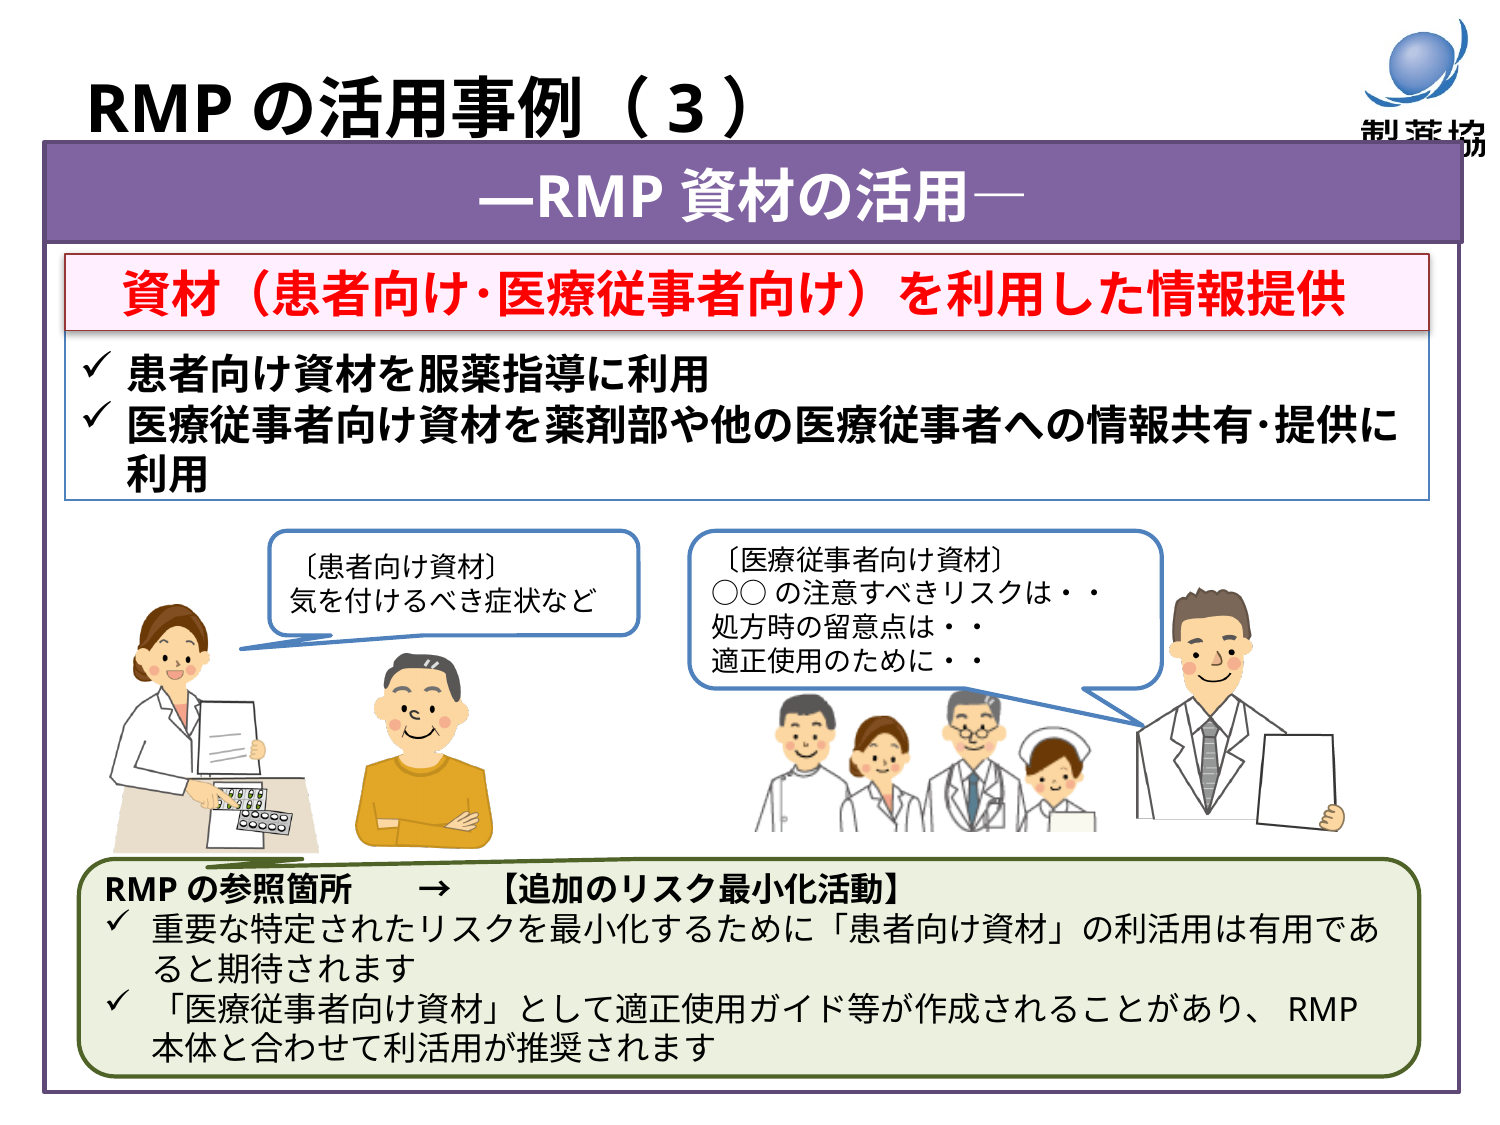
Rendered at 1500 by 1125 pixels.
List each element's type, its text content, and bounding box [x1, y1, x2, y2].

picture [355, 653, 493, 849]
text_box RMPの活用事例（3） [70, 58, 1370, 140]
text_box ―RMP資材の活用― [42, 140, 1464, 244]
text_box 〔患者向け資材〕 気を付けるべき症状など [267, 528, 641, 645]
picture [1136, 587, 1346, 832]
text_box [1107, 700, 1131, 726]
text_box RMPの参照箇所 → 【追加のリスク最小化活動】 重要な特定されたリスクを最小化するために「患者向け資材」の利活用は有用であると期待されます 「医療従事者向け資材」として適正使用ガイド等が作成されることがあり、RMP本体と合わせて利活用が推奨されます [76, 856, 1422, 1079]
picture [1361, 18, 1485, 157]
text_box 患者向け資材を服薬指導に利用 医療従事者向け資材を薬剤部や他の医療従事者への情報共有･提供に利用 [64, 339, 1430, 500]
text_box 〔医療従事者向け資材〕 ○○の注意すべきリスクは・・ 処方時の留意点は・・ 適正使用のために・・ [687, 528, 1164, 691]
picture [748, 688, 1104, 832]
text_box 資材（患者向け･医療従事者向け）を利用した情報提供 [64, 253, 1430, 331]
picture [109, 603, 319, 854]
text_box ― [42, 244, 1461, 1094]
